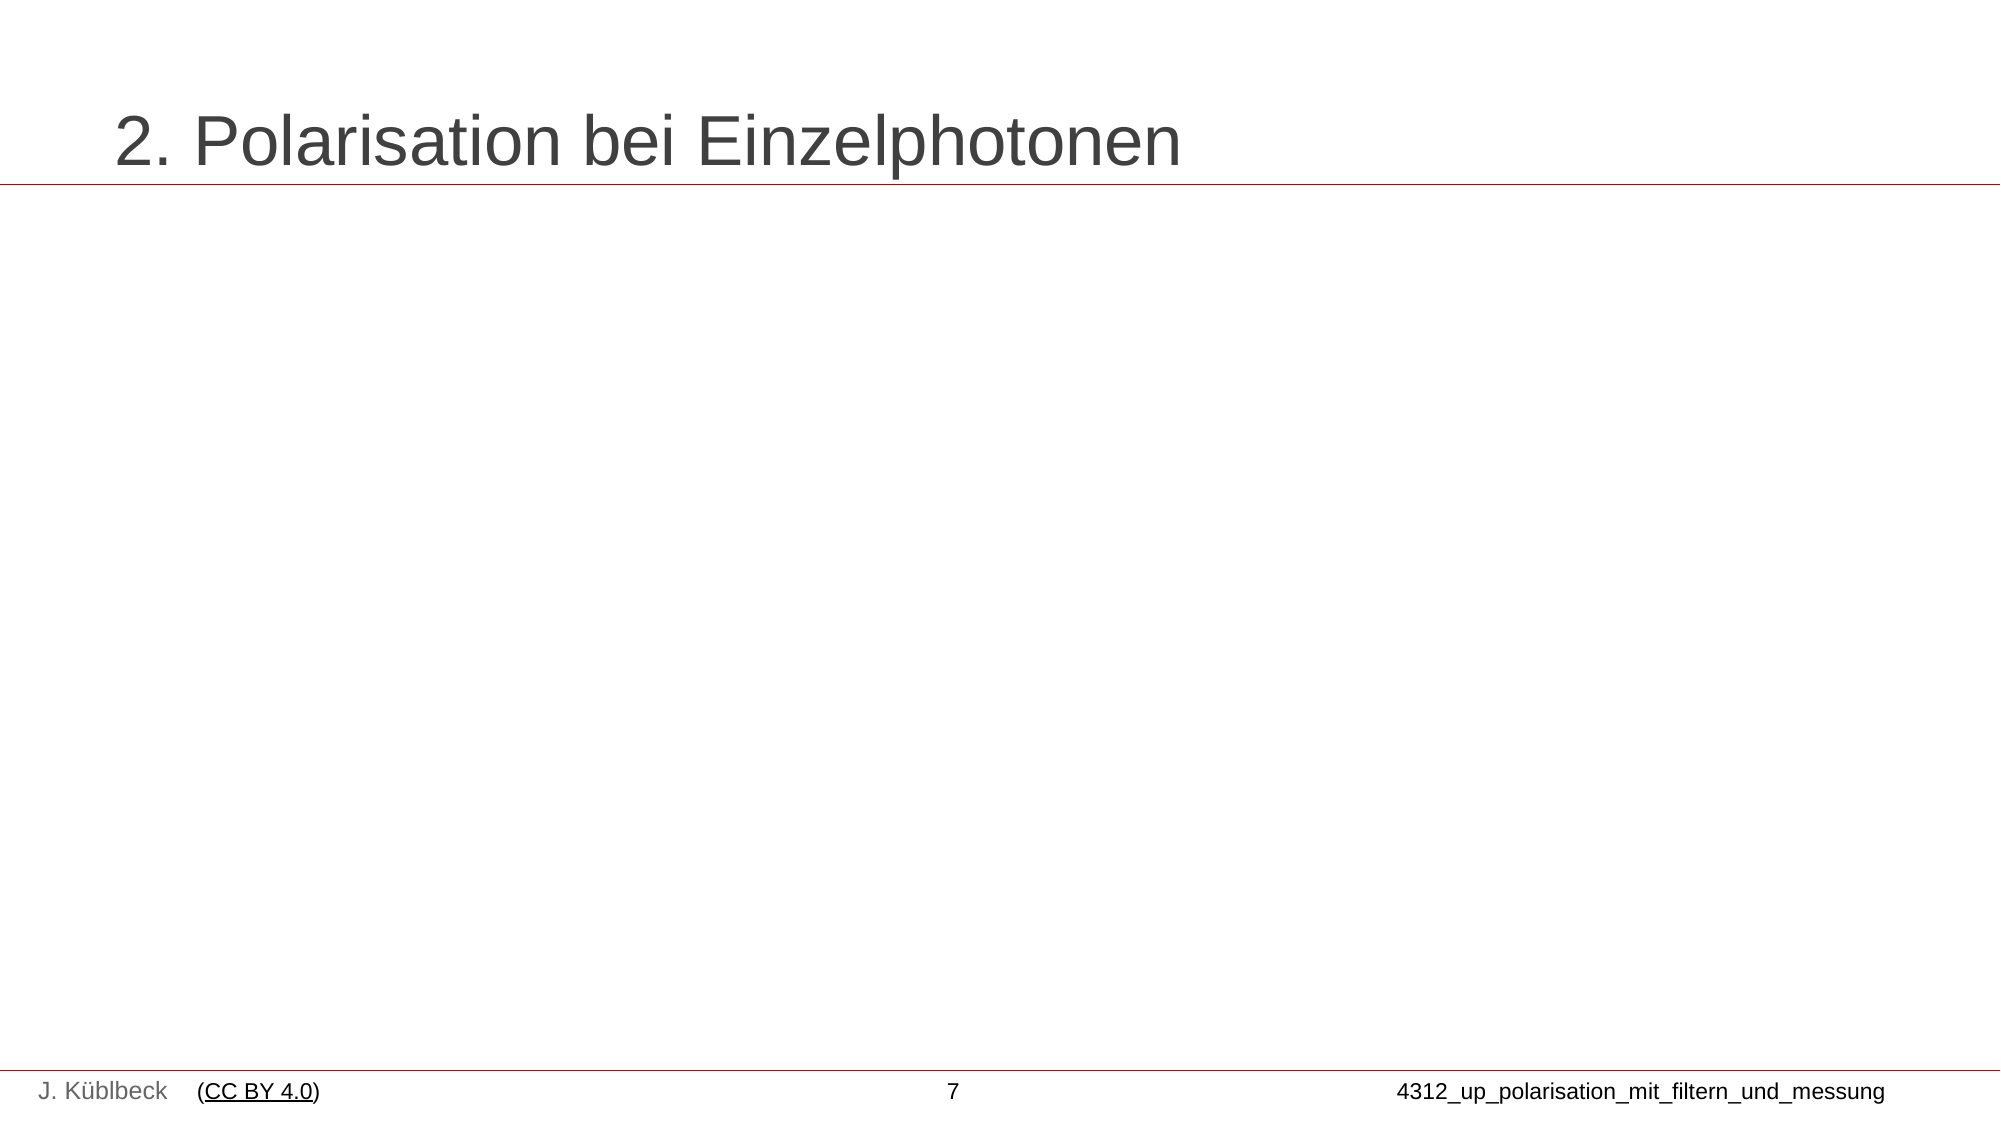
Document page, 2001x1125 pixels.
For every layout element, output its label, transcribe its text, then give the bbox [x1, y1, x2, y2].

title 2. Polarisation bei Einzelphotonen [99, 90, 1900, 185]
